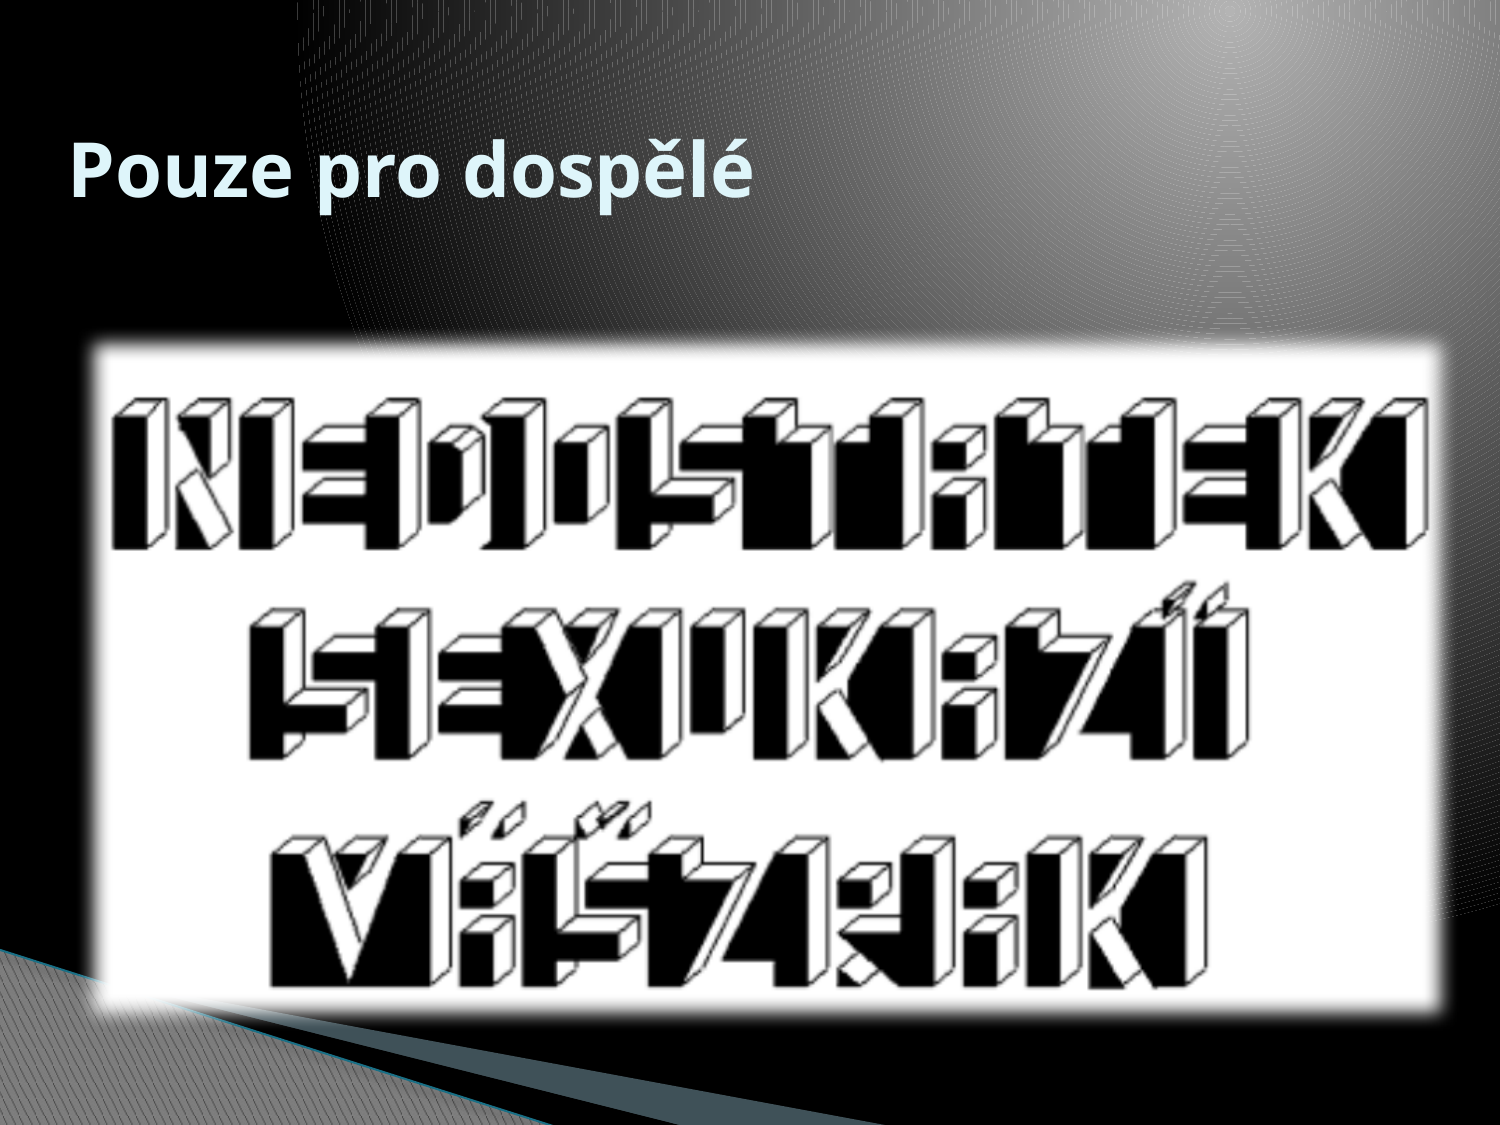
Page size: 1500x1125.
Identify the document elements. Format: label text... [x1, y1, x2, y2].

title Pouze pro dospělé [53, 113, 1206, 220]
picture [0, 325, 1459, 1125]
